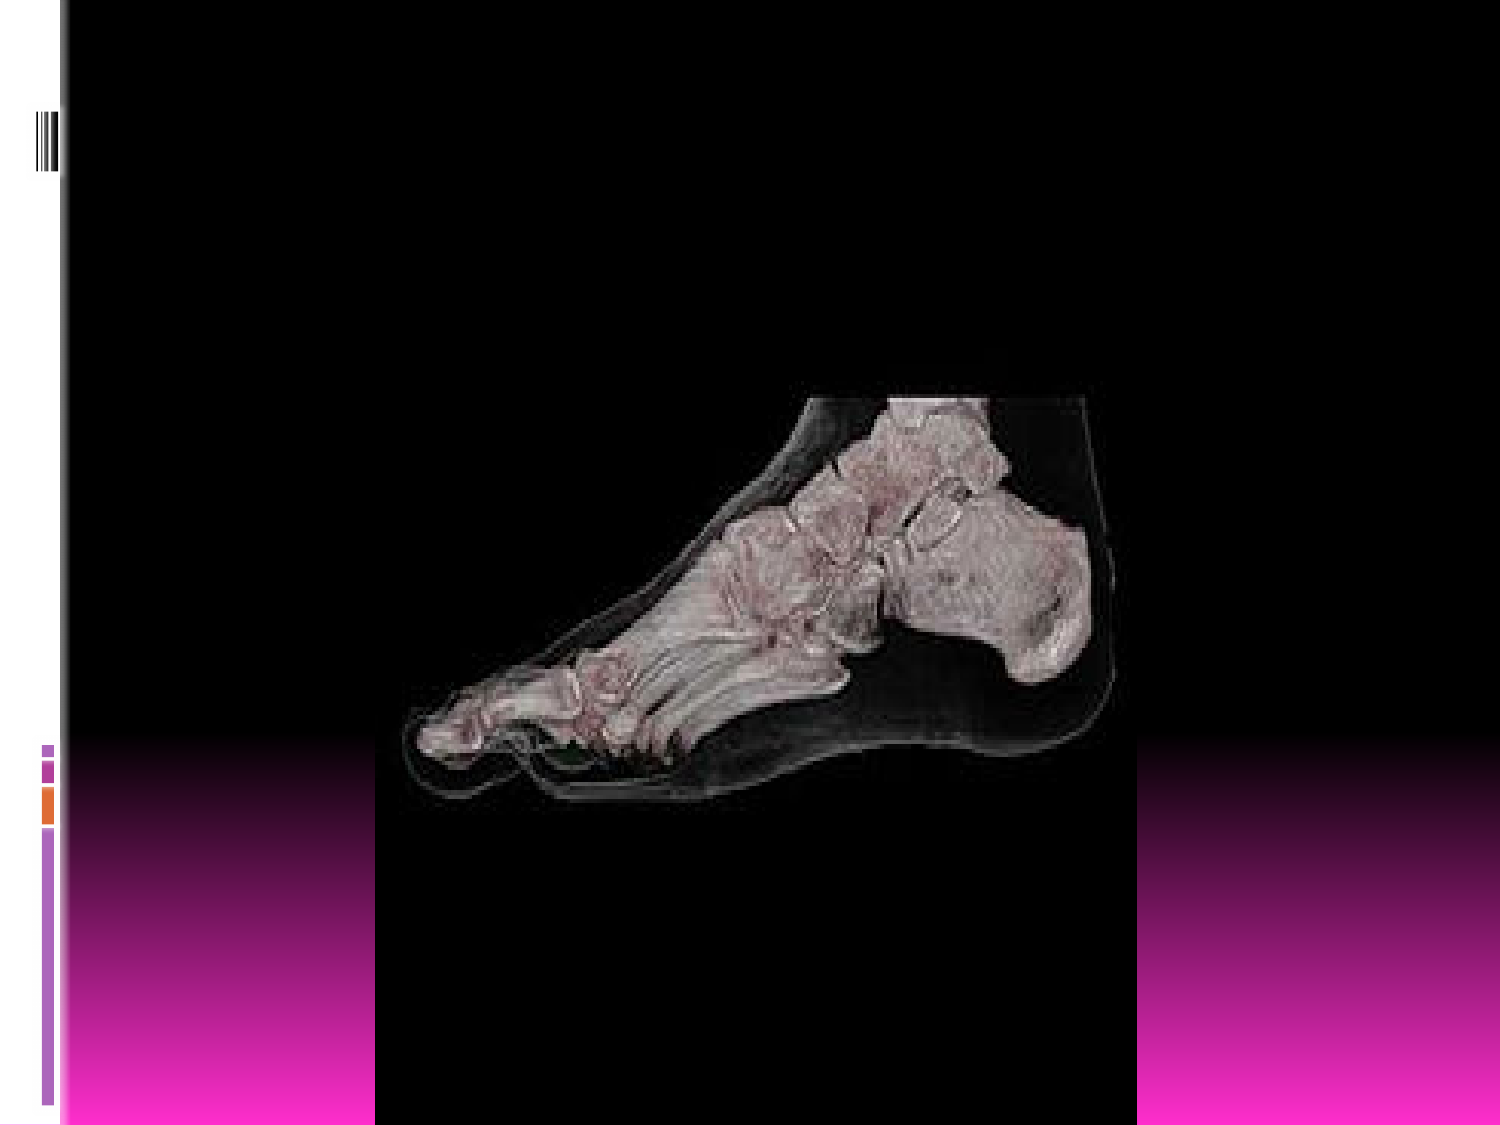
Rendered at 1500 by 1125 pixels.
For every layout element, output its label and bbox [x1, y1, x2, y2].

list [374, 81, 1138, 1125]
